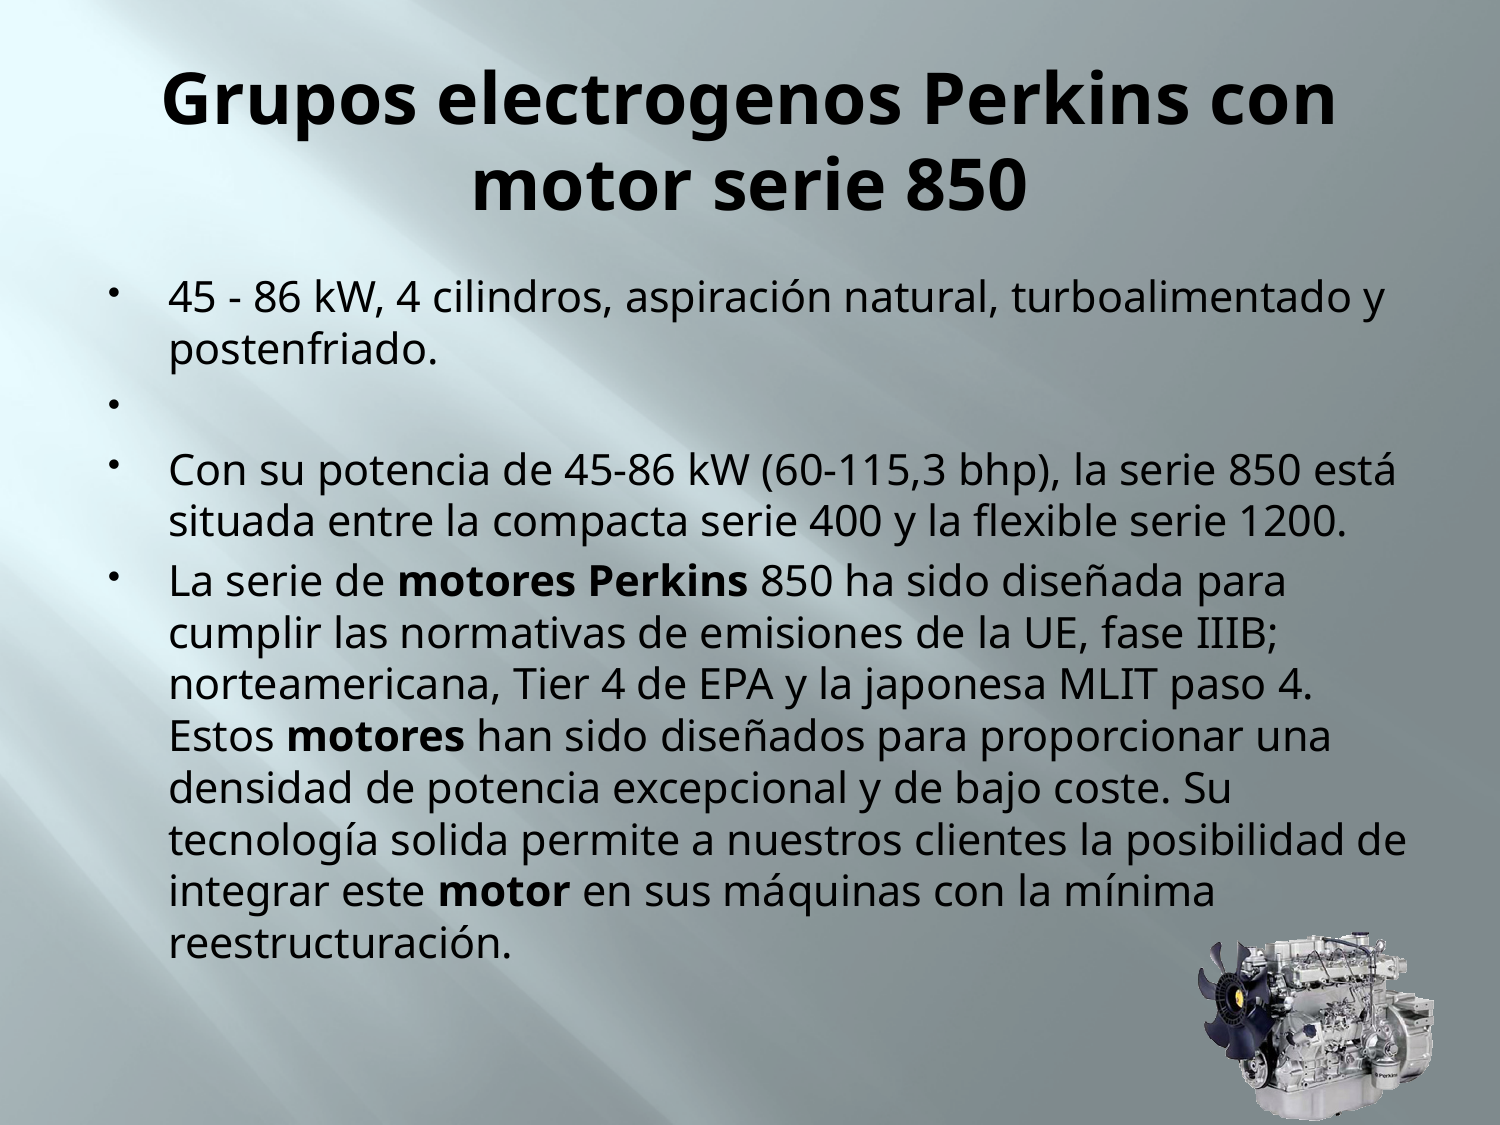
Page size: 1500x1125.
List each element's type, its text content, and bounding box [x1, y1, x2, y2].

title Grupos electrogenos Perkins con motor serie 850 [75, 45, 1425, 233]
picture [1195, 925, 1438, 1125]
list 45 - 86 kW, 4 cilindros, aspiración natural, turboalimentado y postenfriado. Con su potencia de 45-86 kW (60-115,3 bhp), la serie 850 está situada entre la compacta serie 400 y la flexible serie 1200. La serie de motores Perkins 850 ha sido diseñada para cumplir las normativas de emisiones de la UE, fase IIIB; norteamericana, Tier 4 de EPA y la japonesa MLIT paso 4. Estos motores han sido diseñados para proporcionar una densidad de potencia excepcional y de bajo coste. Su tecnología solida permite a nuestros clientes la posibilidad de integrar este motor en sus máquinas con la mínima reestructuración. [75, 262, 1425, 1035]
